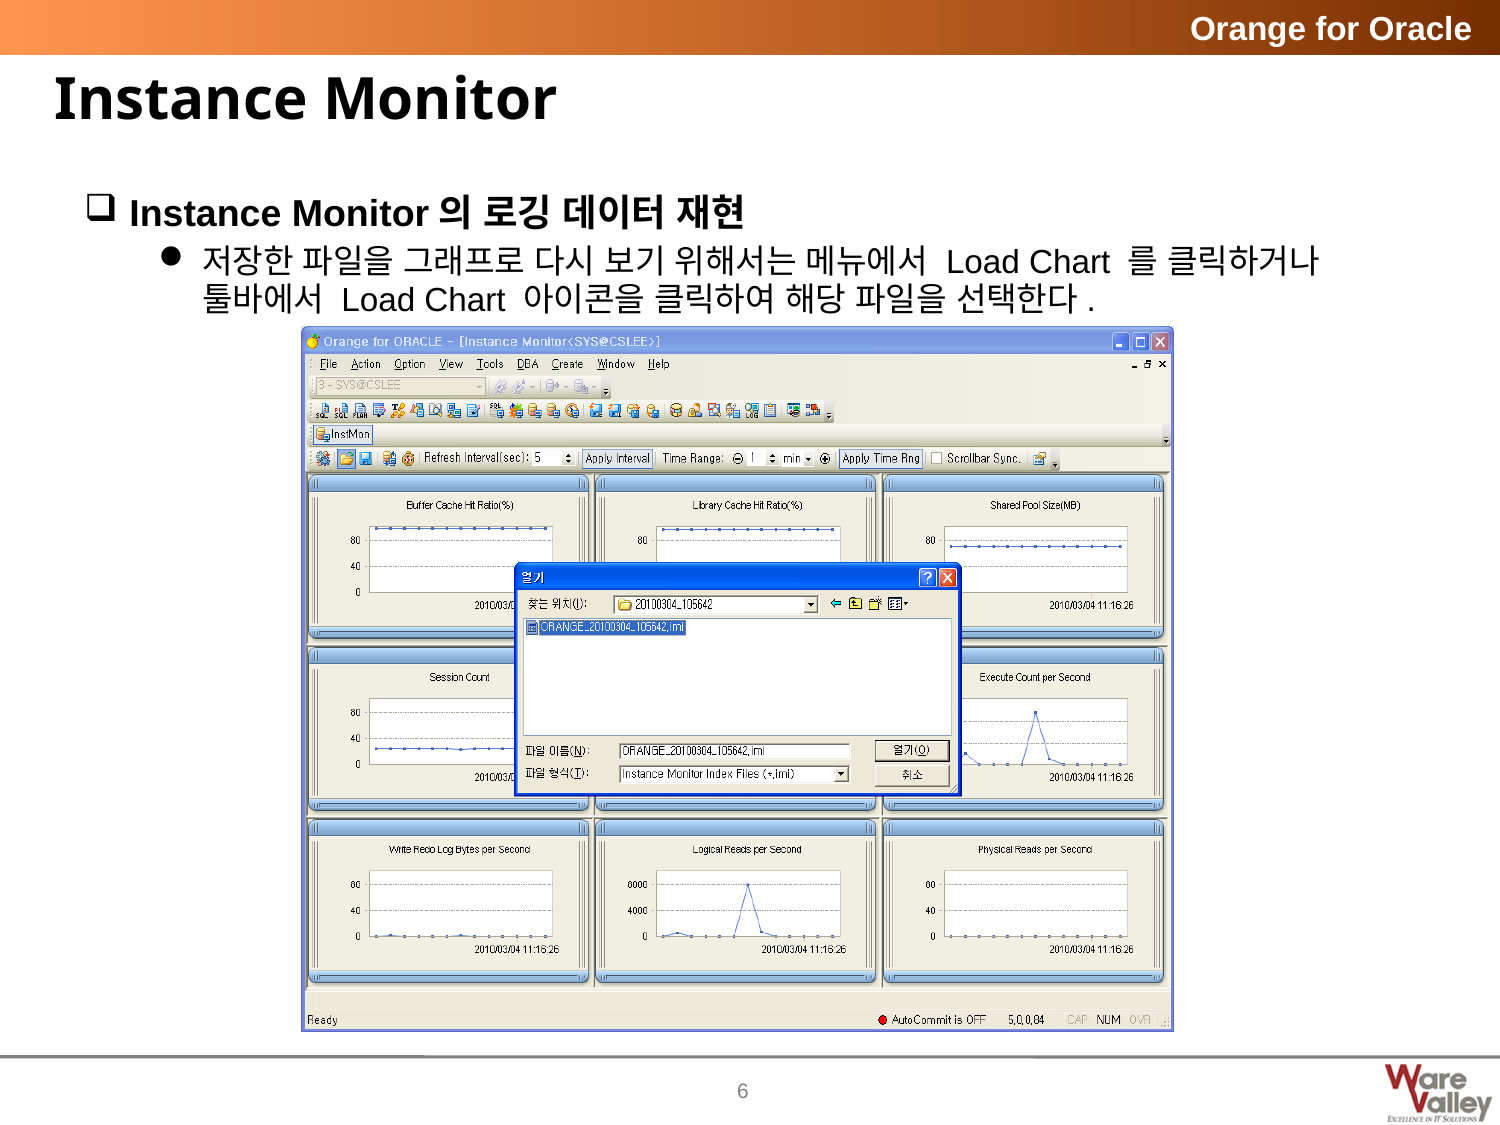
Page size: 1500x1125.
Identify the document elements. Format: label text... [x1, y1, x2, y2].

list Instance Monitor의 로깅 데이터 재현 저장한 파일을 그래프로 다시 보기 위해서는 메뉴에서 Load Chart 를 클릭하거나 툴바에서 Load Chart 아이콘을 클릭하여 해당 파일을 선택한다. [69, 184, 1459, 1012]
picture [1376, 1060, 1500, 1125]
title Instance Monitor [39, 54, 1461, 150]
picture [300, 325, 1174, 1032]
